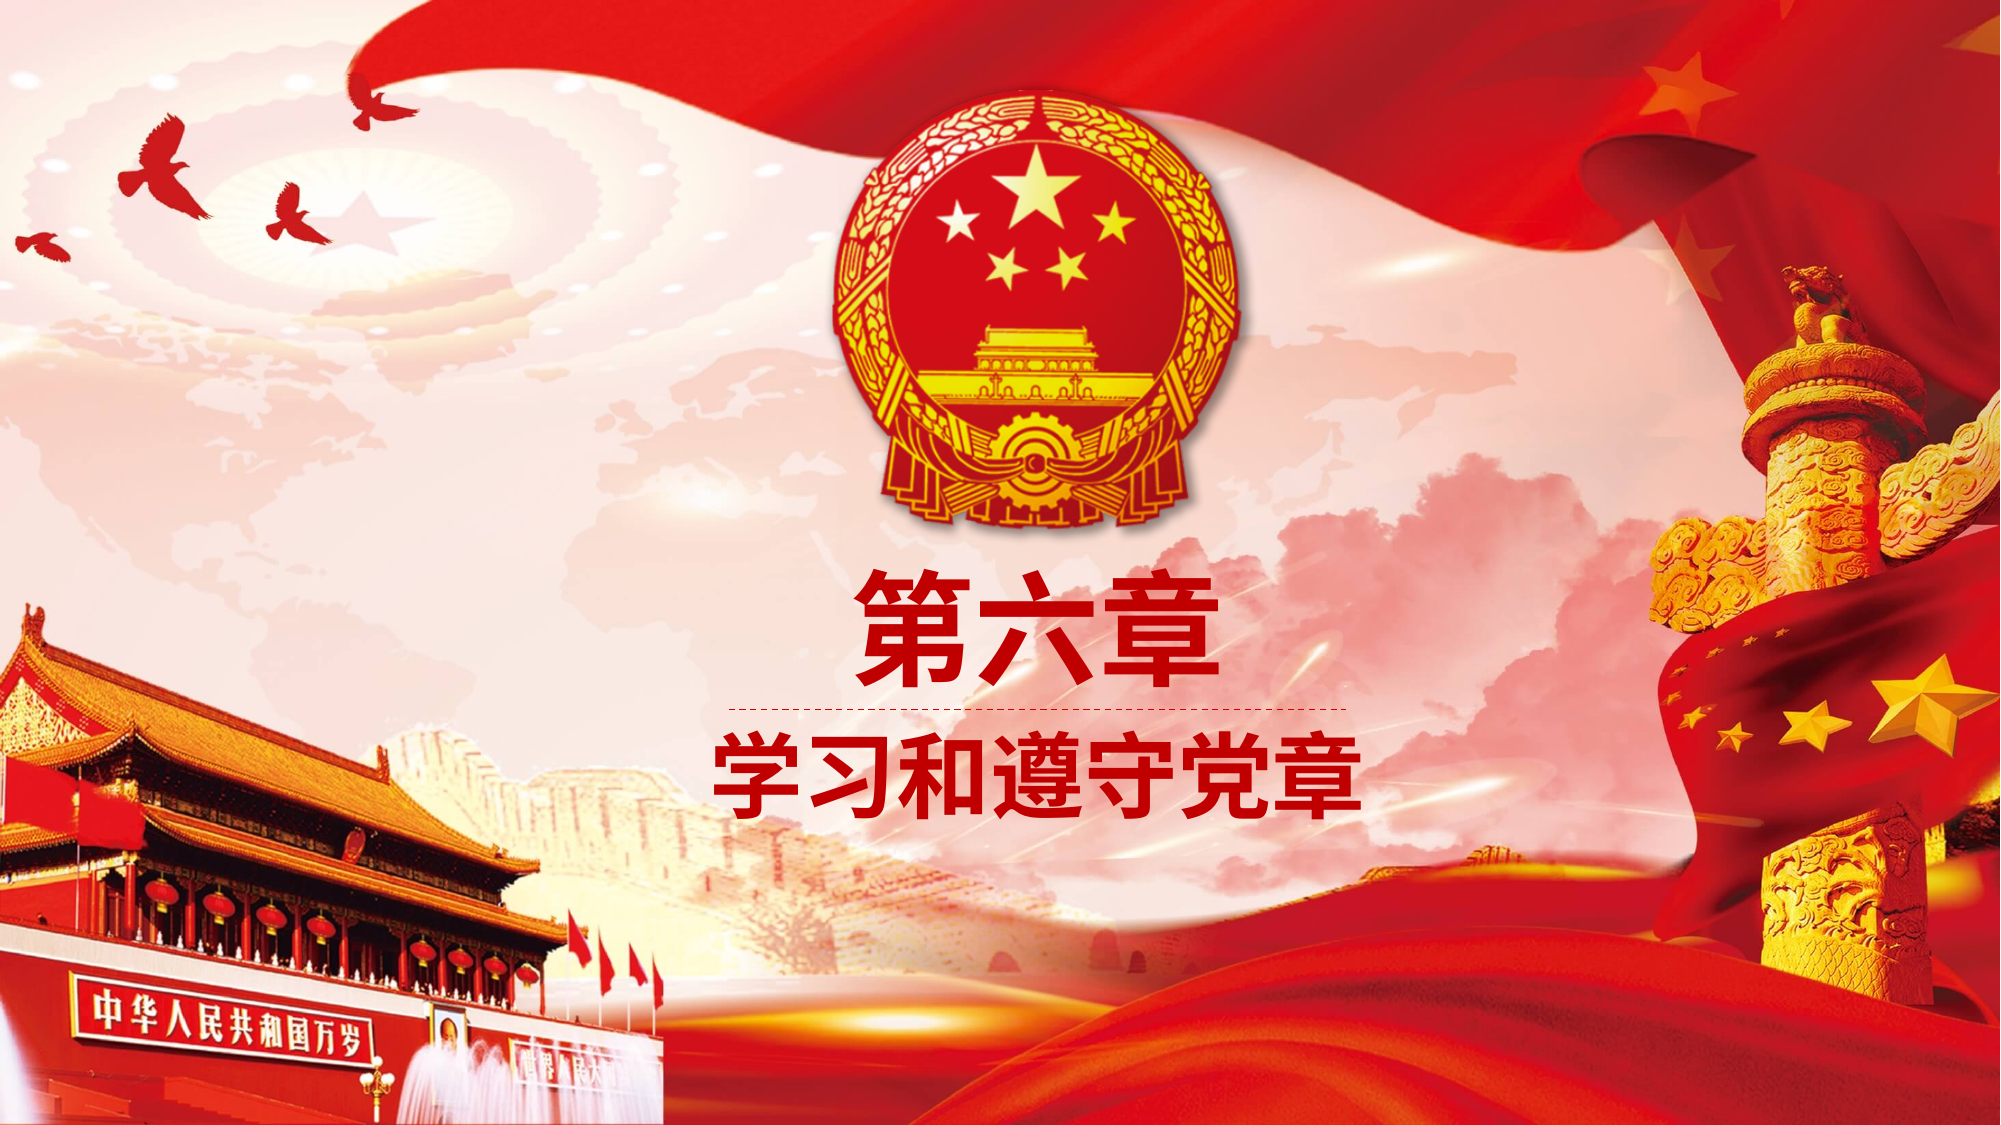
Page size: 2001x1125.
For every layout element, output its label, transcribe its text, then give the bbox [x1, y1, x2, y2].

text_box 第六章 [775, 544, 1299, 709]
text_box 学习和遵守党章 [369, 710, 1705, 838]
picture [0, 0, 2000, 1125]
